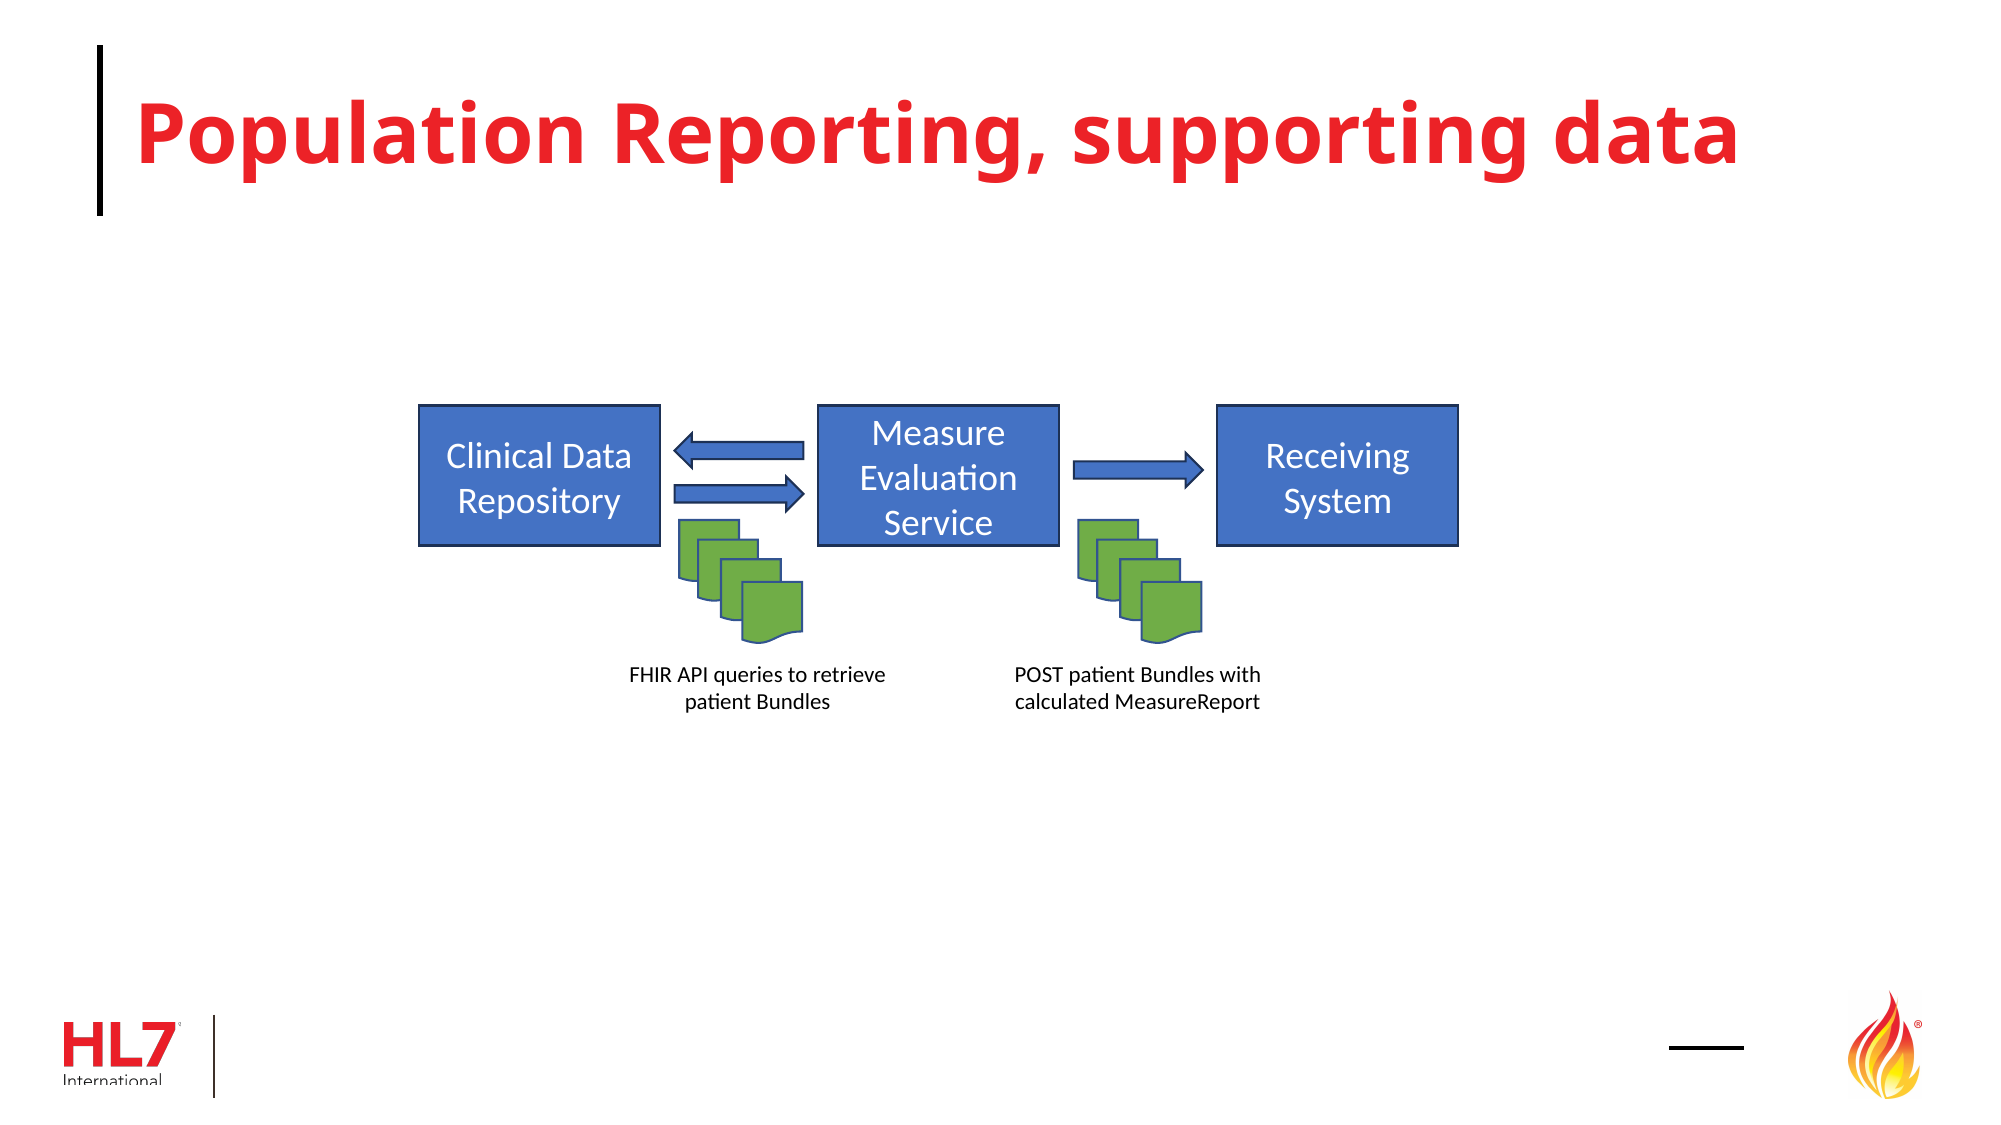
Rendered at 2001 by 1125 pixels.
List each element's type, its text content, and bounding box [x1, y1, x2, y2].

text_box Clinical Data Repository [418, 404, 661, 547]
picture [64, 1022, 181, 1085]
text_box [741, 580, 804, 644]
text_box Receiving System [1216, 404, 1459, 547]
text_box [1140, 580, 1203, 644]
text_box [1096, 538, 1159, 602]
text_box [673, 430, 805, 471]
text_box [1077, 518, 1140, 582]
text_box [697, 538, 759, 602]
text_box [1119, 558, 1182, 622]
text_box Measure Evaluation Service [817, 404, 1060, 547]
text_box [1072, 450, 1205, 490]
text_box [719, 558, 782, 622]
title Population Reporting, supporting data [134, 45, 1935, 217]
text_box FHIR API queries to retrieve patient Bundles [611, 651, 904, 722]
text_box [678, 518, 741, 582]
text_box [673, 474, 805, 514]
picture [1848, 990, 1922, 1099]
text_box POST patient Bundles with calculated MeasureReport [992, 651, 1285, 722]
